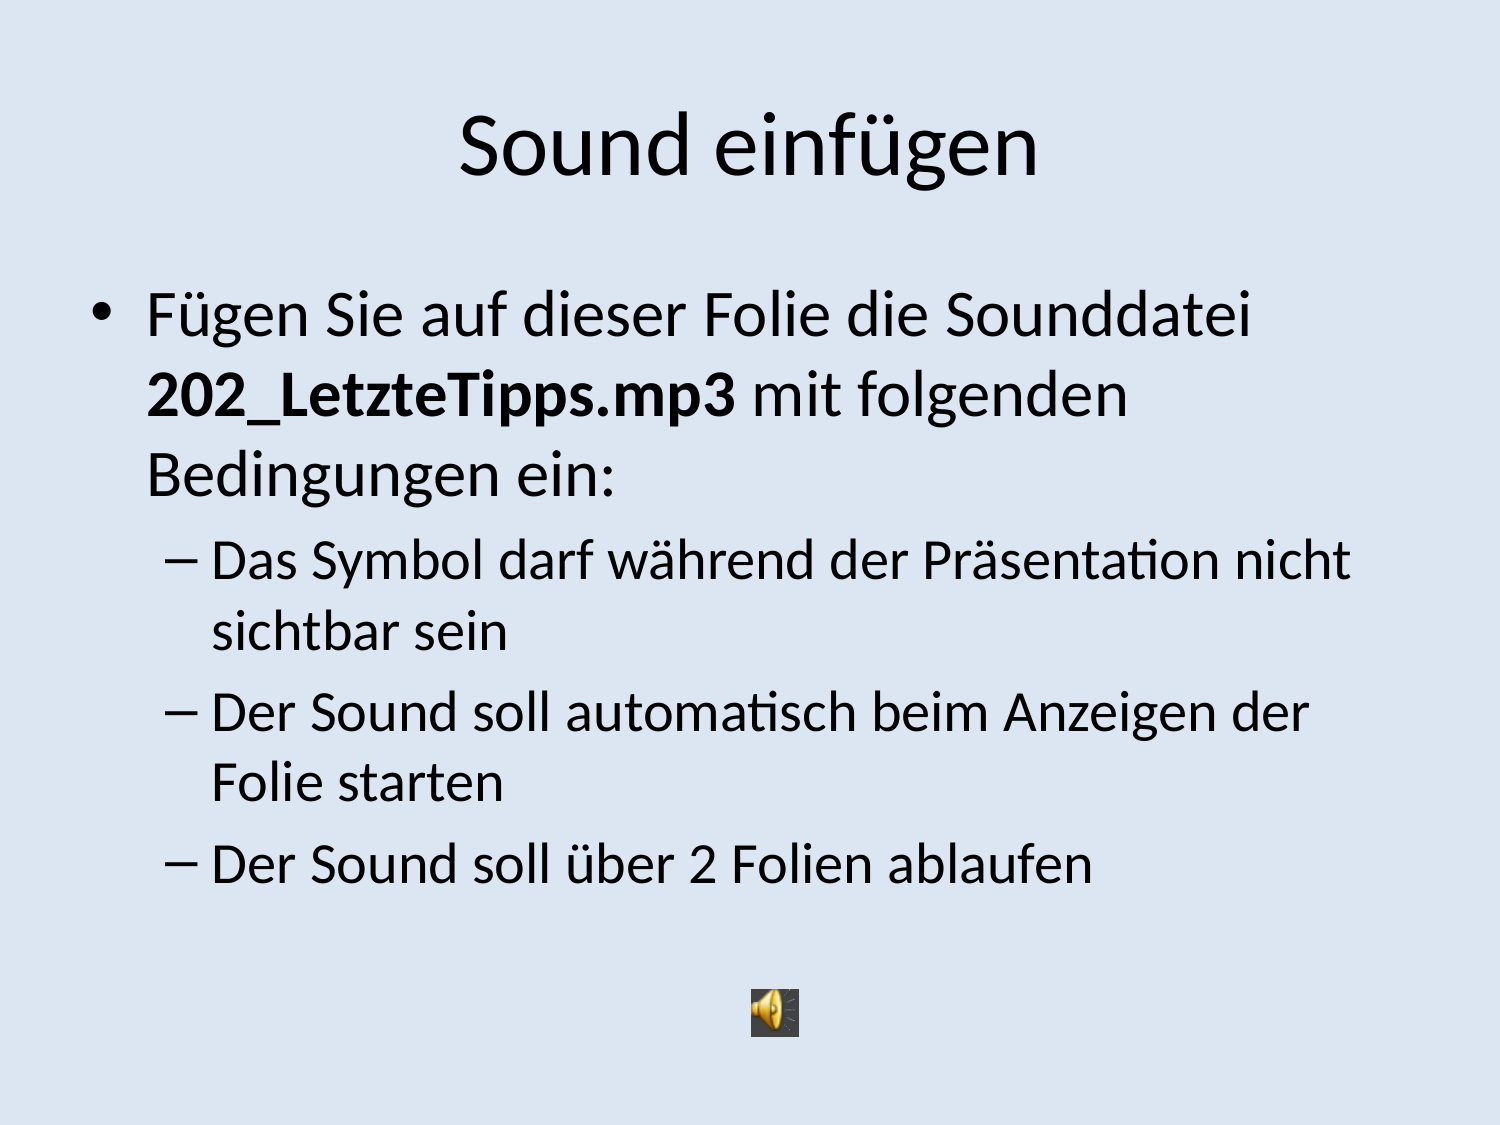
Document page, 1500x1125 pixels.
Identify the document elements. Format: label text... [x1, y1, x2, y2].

picture [749, 987, 801, 1038]
list Fügen Sie auf dieser Folie die Sounddatei 202_LetzteTipps.mp3 mit folgenden Bedingungen ein: Das Symbol darf während der Präsentation nicht sichtbar sein Der Sound soll automatisch beim Anzeigen der Folie starten Der Sound soll über 2 Folien ablaufen [75, 262, 1425, 1005]
title Sound einfügen [75, 45, 1425, 233]
